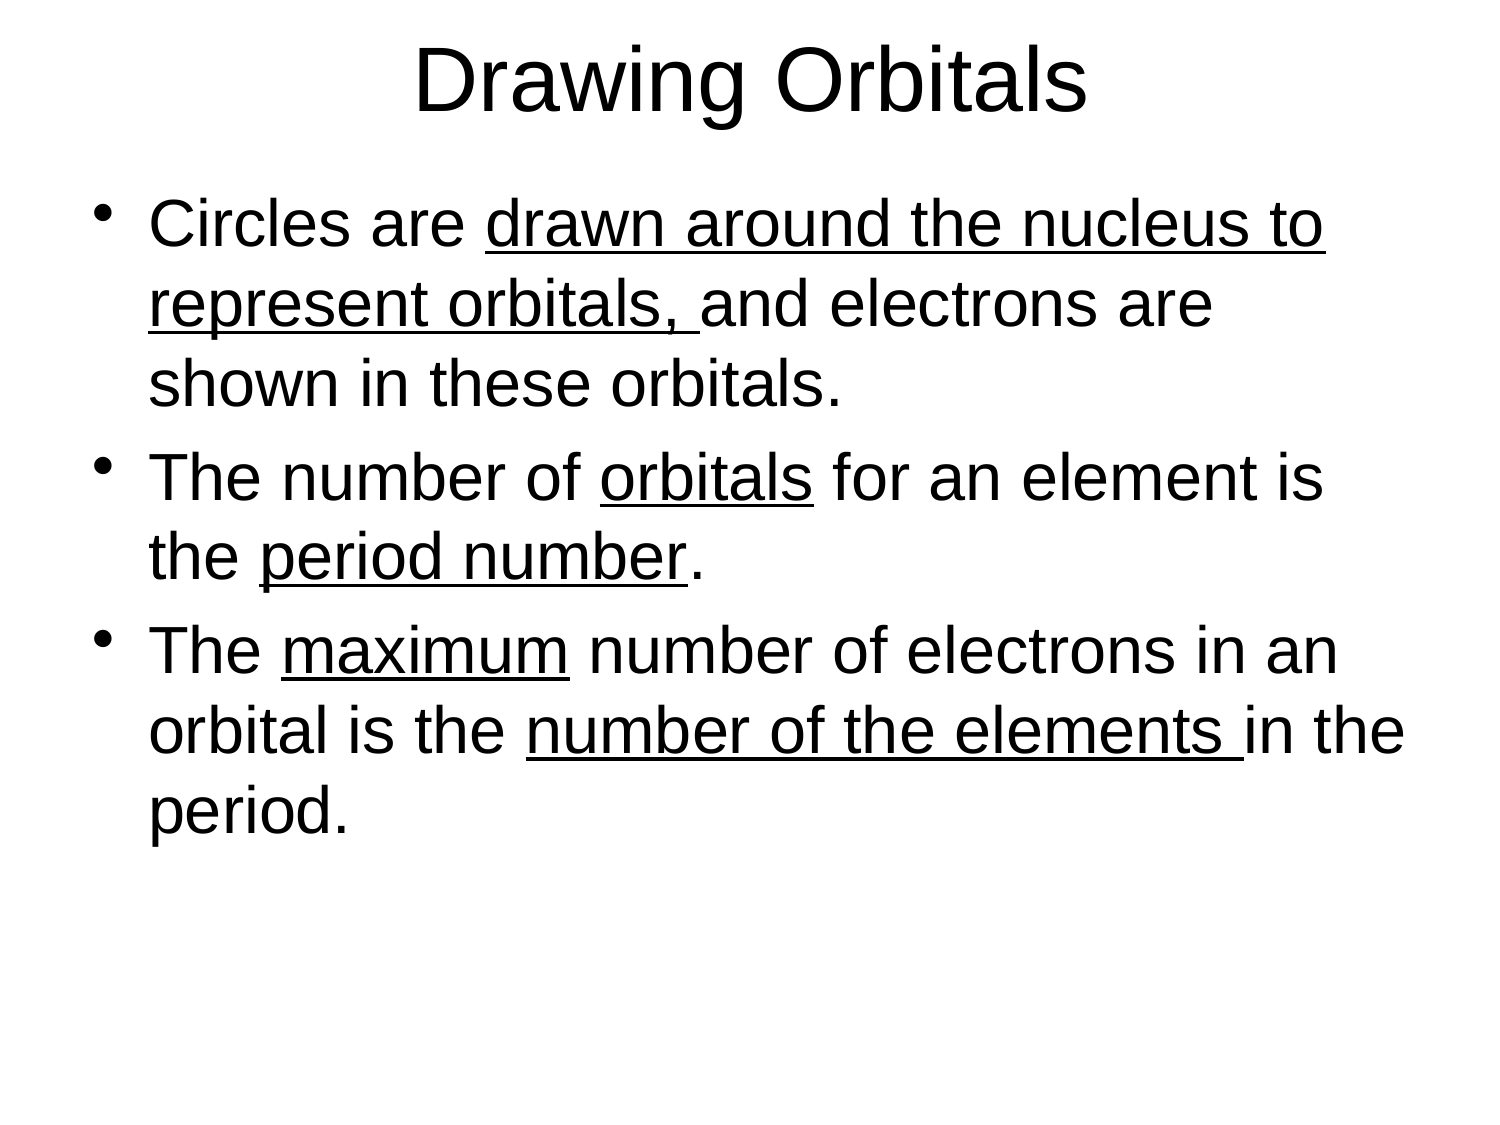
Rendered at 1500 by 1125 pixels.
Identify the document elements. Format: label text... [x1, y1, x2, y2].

list Circles are drawn around the nucleus to represent orbitals, and electrons are shown in these orbitals. The number of orbitals for an element is the period number. The maximum number of electrons in an orbital is the number of the elements in the period. [76, 172, 1428, 1036]
title Drawing Orbitals [76, 0, 1428, 150]
